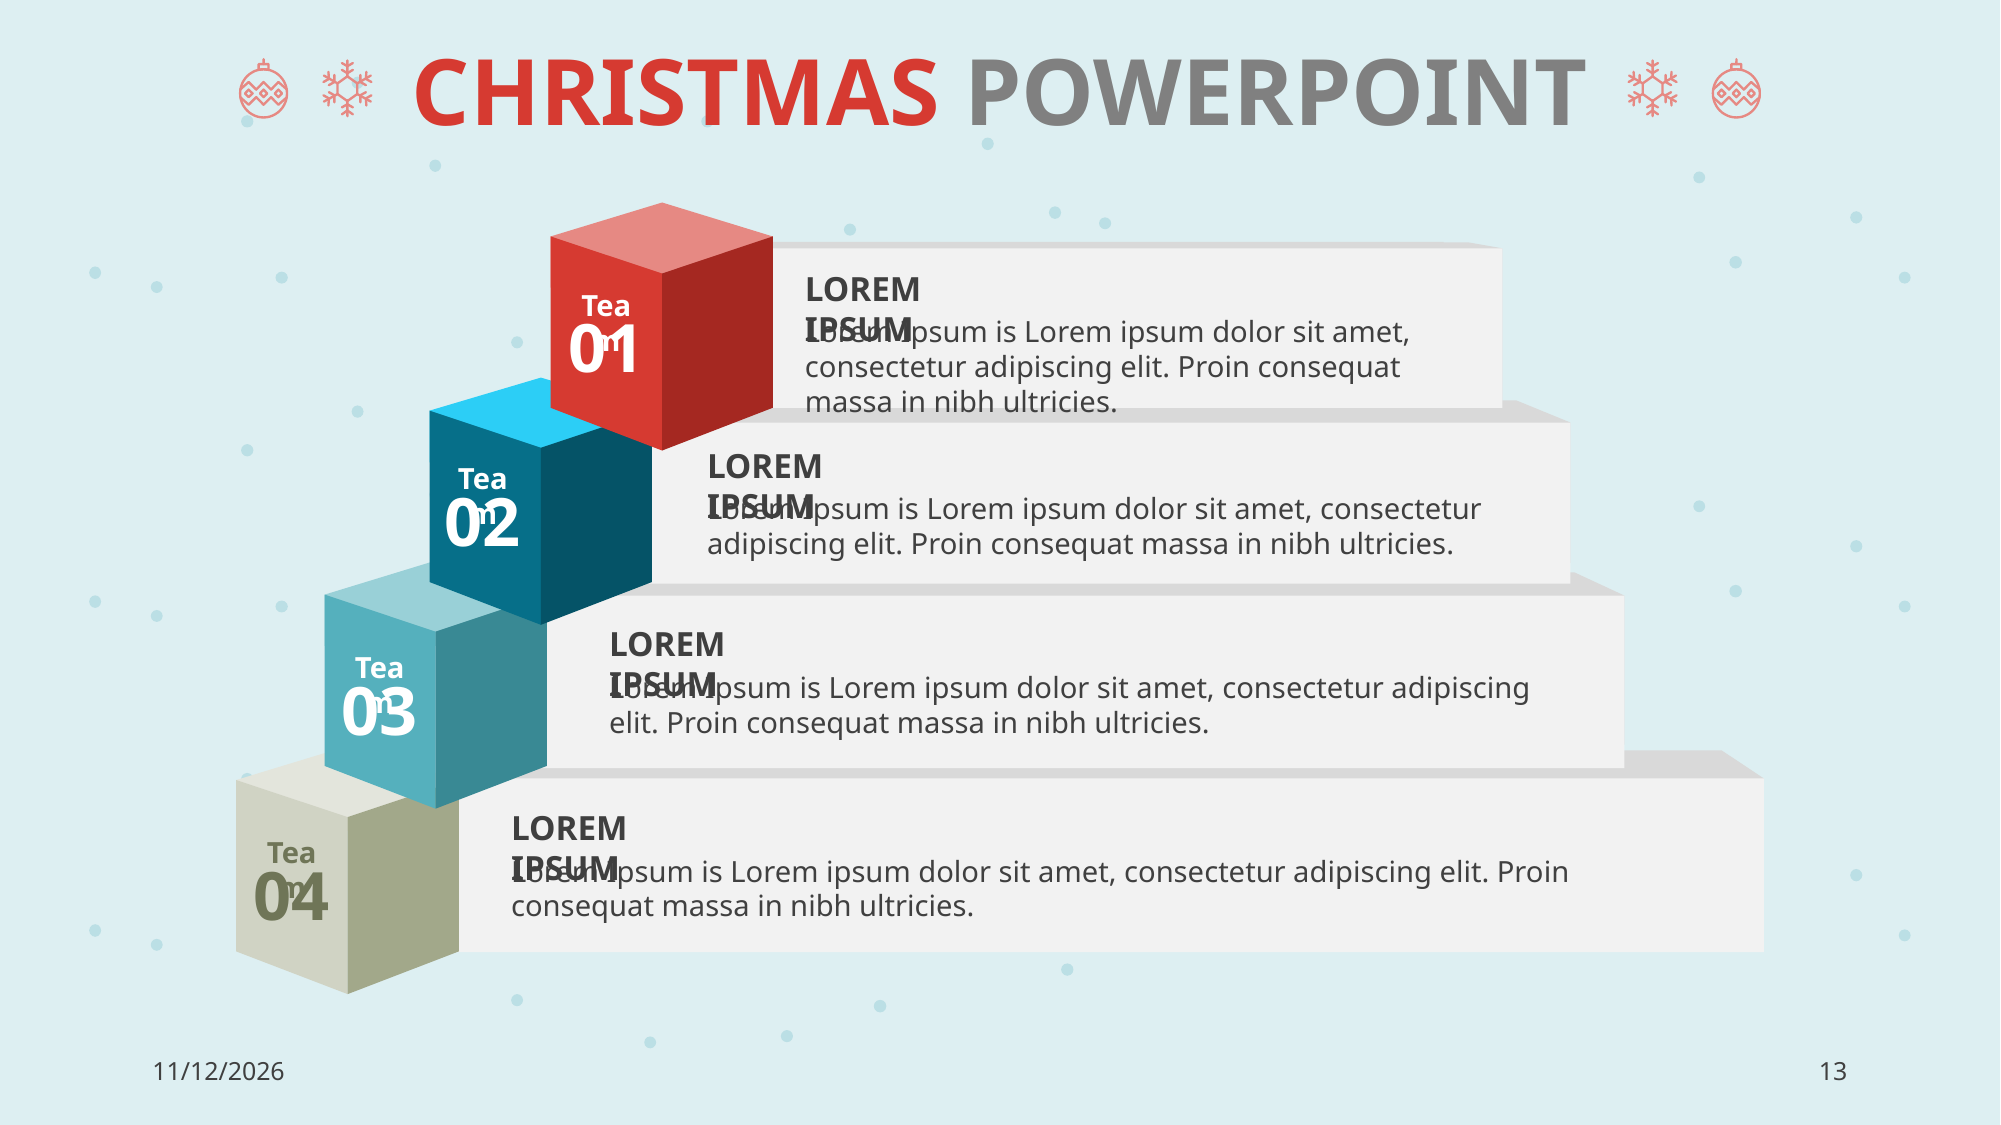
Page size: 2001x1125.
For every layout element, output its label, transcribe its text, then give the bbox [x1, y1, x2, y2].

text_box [240, 59, 1760, 118]
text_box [706, 444, 1503, 562]
text_box CHRISTMAS POWERPOINT [62, 33, 1938, 144]
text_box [429, 377, 652, 625]
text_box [609, 623, 1571, 741]
slide_number 13 [1412, 1049, 1863, 1103]
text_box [89, 76, 1911, 1049]
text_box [324, 560, 547, 809]
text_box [250, 834, 334, 935]
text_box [550, 202, 773, 451]
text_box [236, 746, 459, 995]
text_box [804, 267, 1468, 385]
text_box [338, 649, 422, 766]
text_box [511, 807, 1625, 924]
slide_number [137, 1049, 588, 1103]
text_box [441, 460, 525, 577]
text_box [564, 286, 648, 403]
